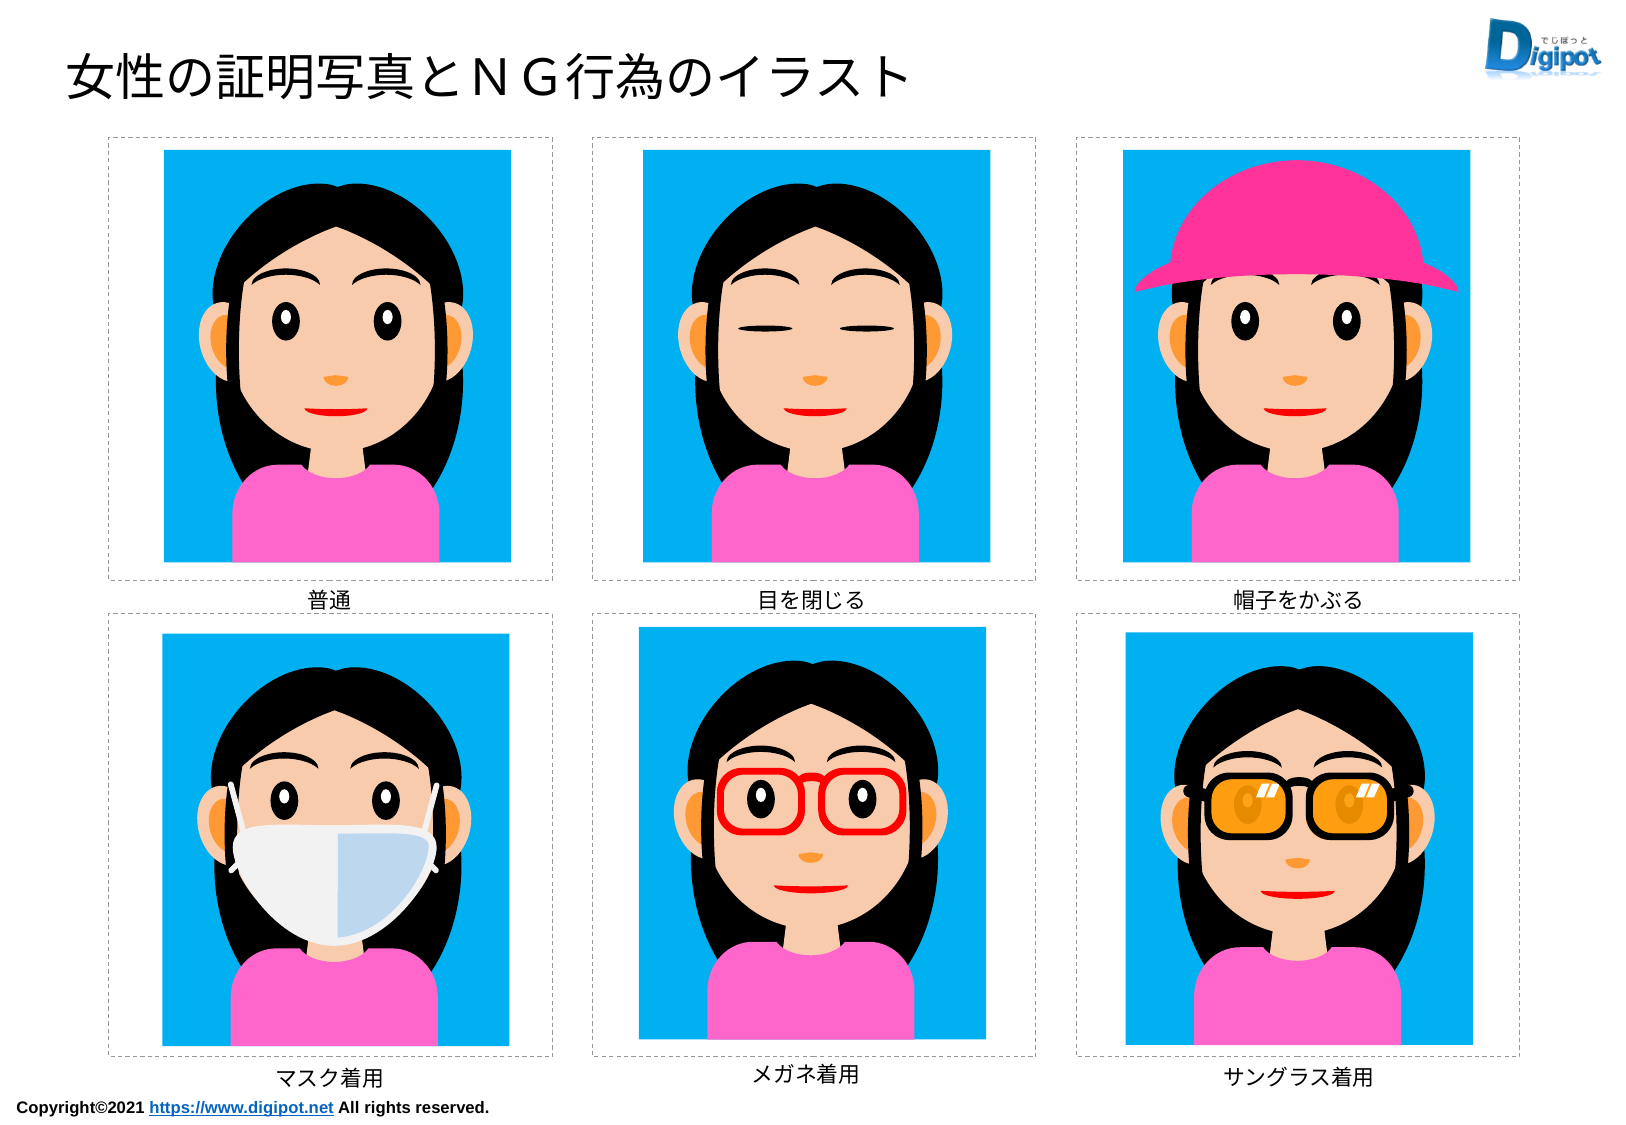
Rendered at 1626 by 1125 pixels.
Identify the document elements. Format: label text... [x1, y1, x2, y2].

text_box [1125, 632, 1473, 1046]
text_box 女性の証明写真とＮＧ行為のイラスト [50, 38, 929, 113]
text_box メガネ着用 [585, 1052, 1027, 1094]
text_box マスク着用 [109, 1057, 551, 1099]
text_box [1123, 149, 1471, 563]
text_box サングラス着用 [1078, 1055, 1520, 1097]
picture [1485, 18, 1602, 82]
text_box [162, 633, 510, 1047]
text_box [163, 149, 512, 563]
text_box 帽子をかぶる [1078, 578, 1520, 620]
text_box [638, 626, 987, 1040]
text_box 普通 [109, 578, 551, 620]
text_box 目を閉じる [591, 578, 1033, 620]
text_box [643, 149, 991, 563]
